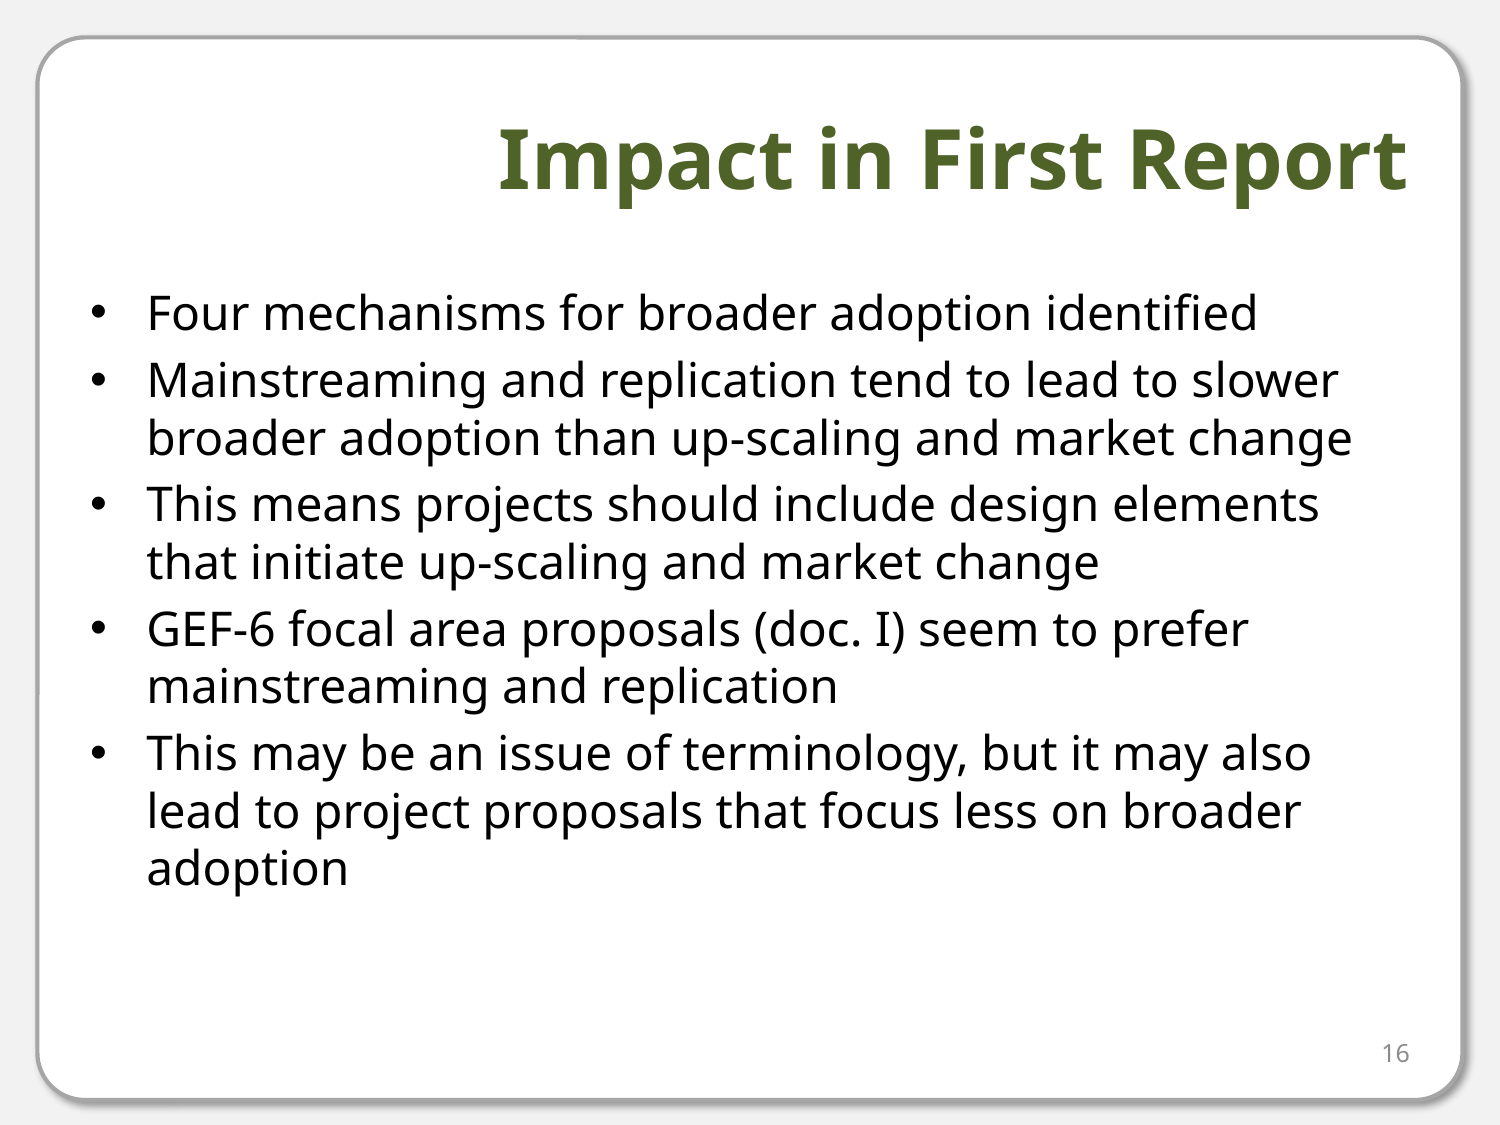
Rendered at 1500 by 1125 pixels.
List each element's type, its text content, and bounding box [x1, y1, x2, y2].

list Four mechanisms for broader adoption identified Mainstreaming and replication tend to lead to slower broader adoption than up-scaling and market change This means projects should include design elements that initiate up-scaling and market change GEF-6 focal area proposals (doc. I) seem to prefer mainstreaming and replication This may be an issue of terminology, but it may also lead to project proposals that focus less on broader adoption [75, 275, 1425, 1050]
title Impact in First Report [75, 62, 1425, 250]
slide_number 16 [1074, 1025, 1425, 1085]
